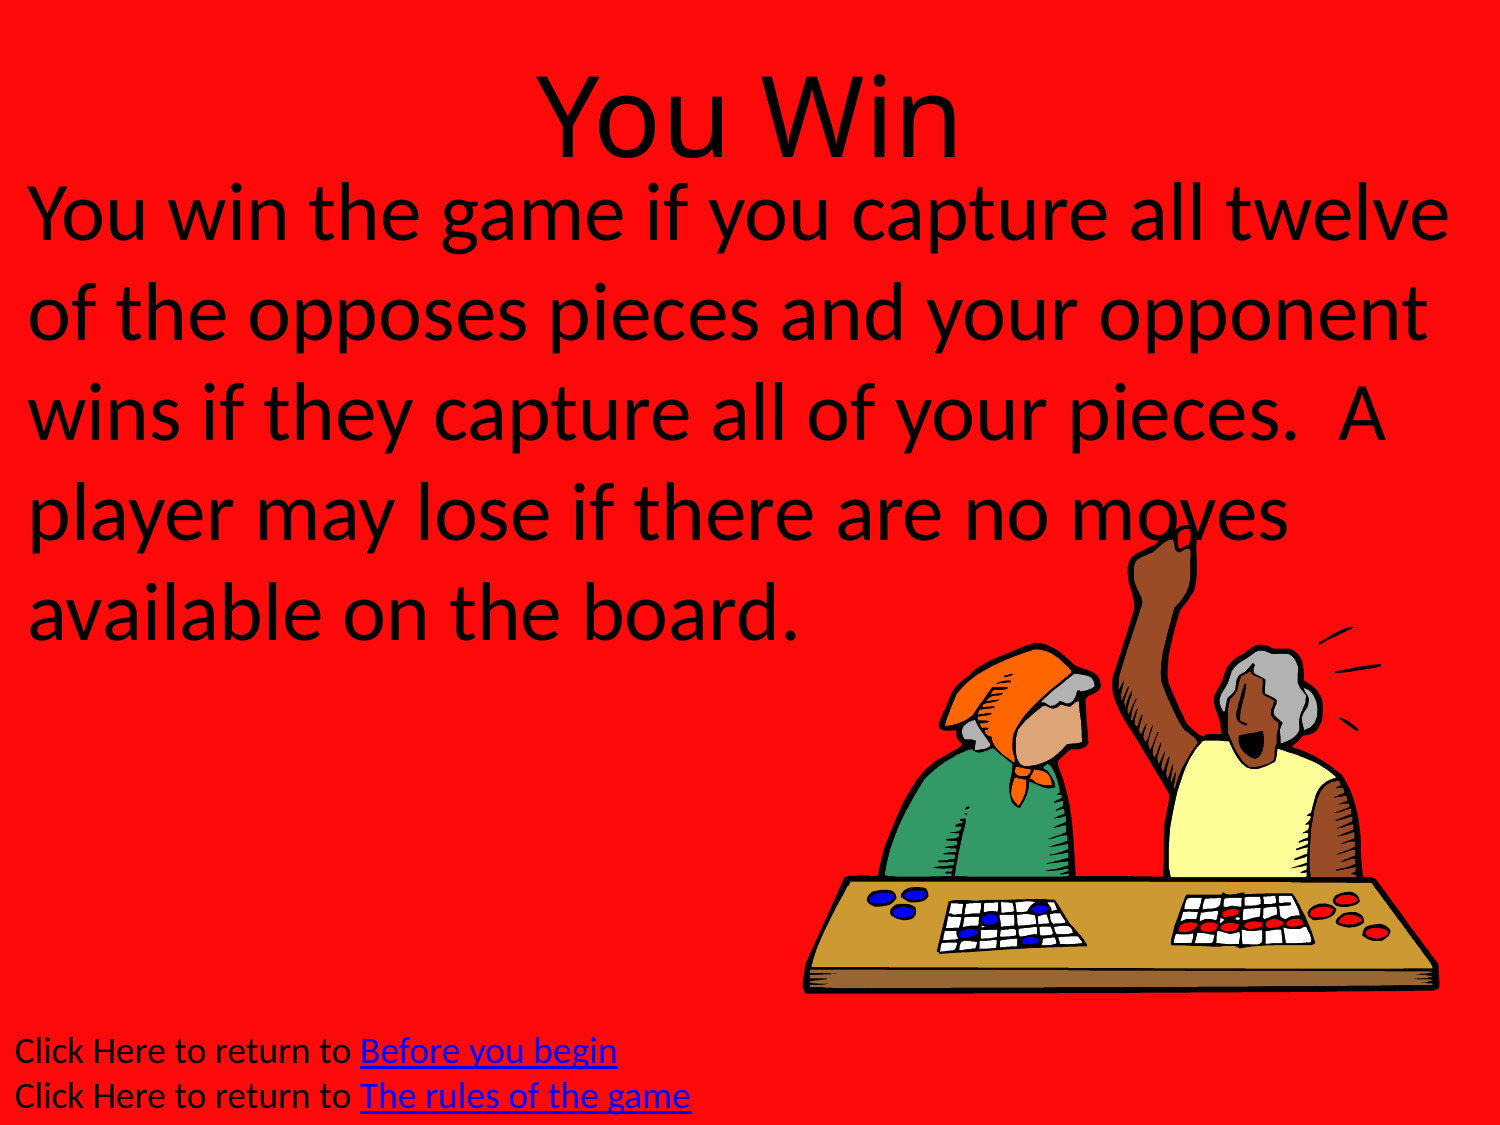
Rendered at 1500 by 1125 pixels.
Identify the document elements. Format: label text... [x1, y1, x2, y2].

text_box You Win [62, 37, 1438, 149]
picture [799, 524, 1440, 994]
text_box Click Here to return to Before you begin Click Here to return to The rules of the game [0, 1018, 750, 1124]
text_box You win the game if you capture all twelve of the opposes pieces and your opponent wins if they capture all of your pieces. A player may lose if there are no moves available on the board. [12, 149, 1500, 665]
